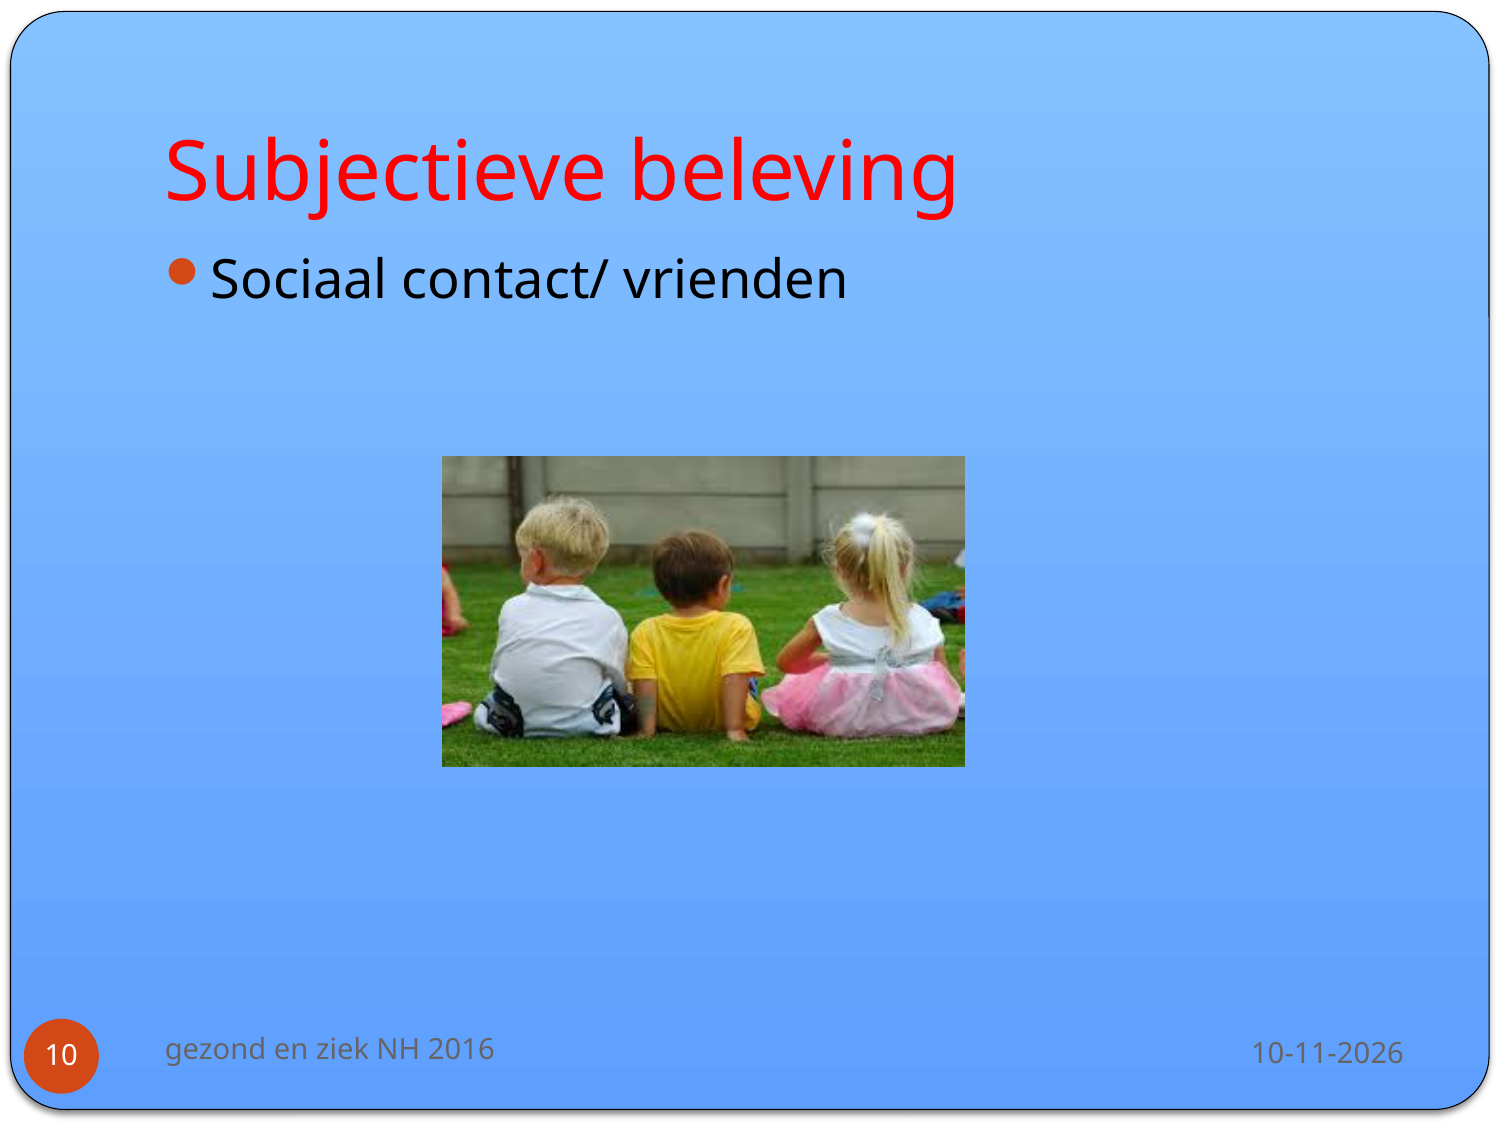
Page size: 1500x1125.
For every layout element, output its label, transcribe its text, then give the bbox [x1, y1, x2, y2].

list Sociaal contact/ vrienden [150, 237, 1425, 988]
footer gezond en ziek NH 2016 [150, 1012, 800, 1088]
picture [442, 455, 966, 768]
title Subjectieve beleving [150, 45, 1425, 233]
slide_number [1012, 1015, 1419, 1094]
slide_number 10 [23, 1018, 99, 1094]
